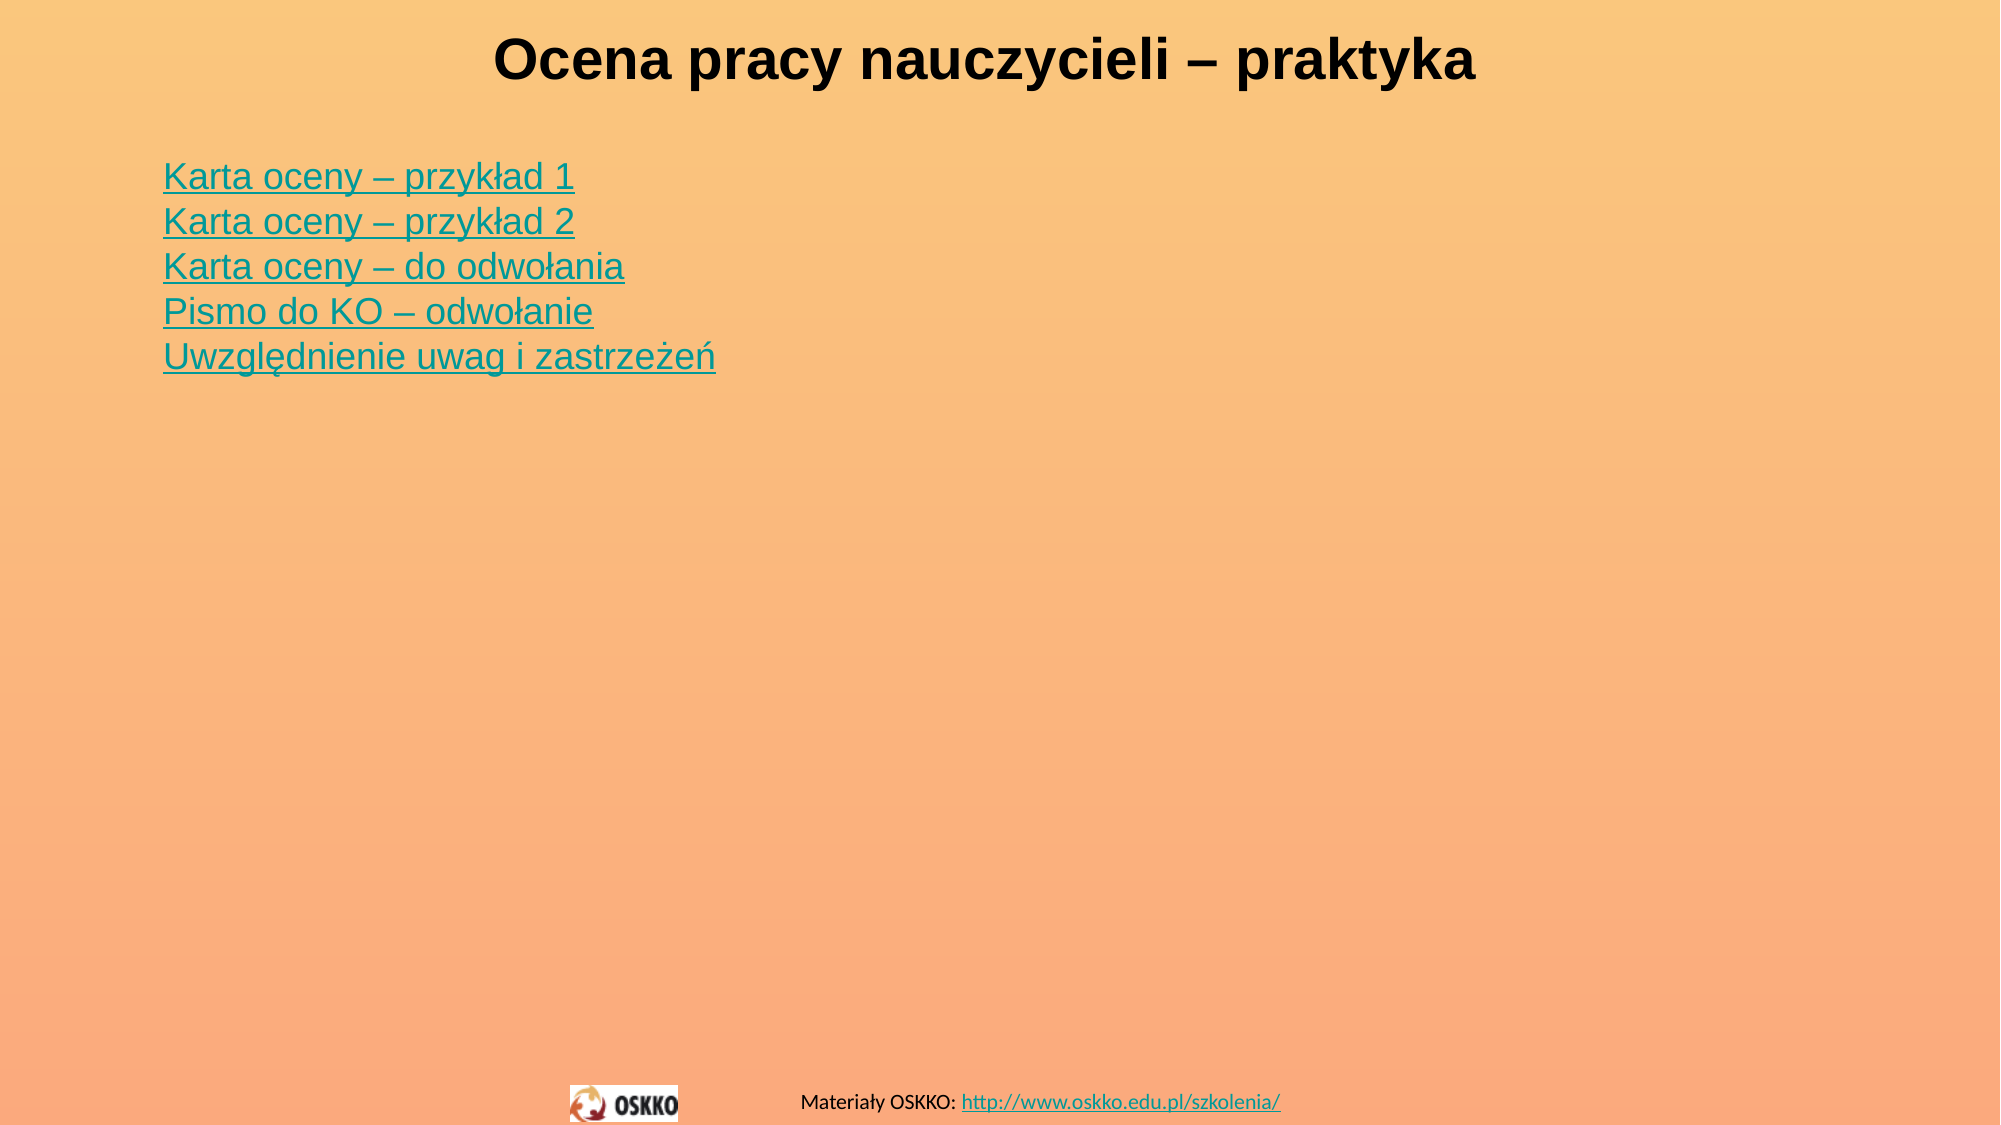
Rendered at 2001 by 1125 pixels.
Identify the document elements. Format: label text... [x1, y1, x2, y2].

text_box Ocena pracy nauczycieli – praktyka [249, 13, 1721, 144]
text_box Materiały OSKKO: http://www.oskko.edu.pl/szkolenia/ [493, 1080, 1603, 1122]
text_box Karta oceny – przykład 1 Karta oceny – przykład 2 Karta oceny – do odwołania Pismo do KO – odwołanie Uwzględnienie uwag i zastrzeżeń [148, 144, 1886, 655]
picture [570, 1085, 678, 1123]
